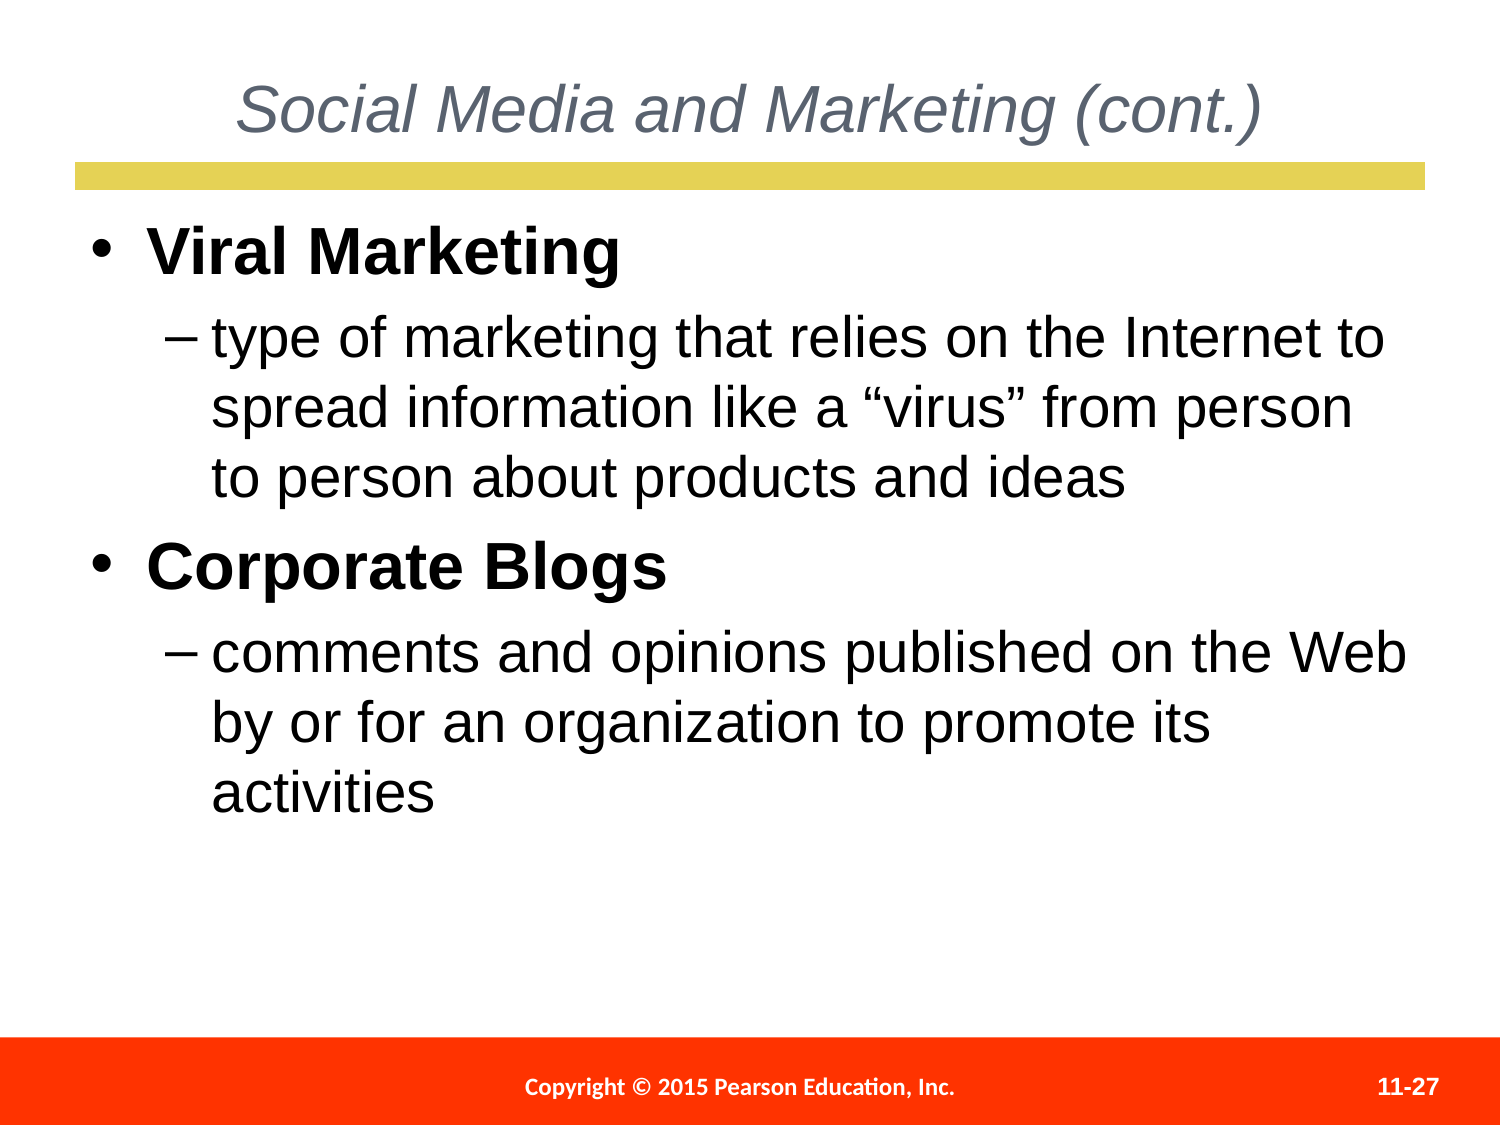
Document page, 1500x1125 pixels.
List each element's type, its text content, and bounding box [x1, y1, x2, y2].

title Social Media and Marketing (cont.) [74, 12, 1426, 199]
list Viral Marketing type of marketing that relies on the Internet to spread information like a “virus” from person to person about products and ideas Corporate Blogs comments and opinions published on the Web by or for an organization to promote its activities [74, 199, 1426, 1006]
